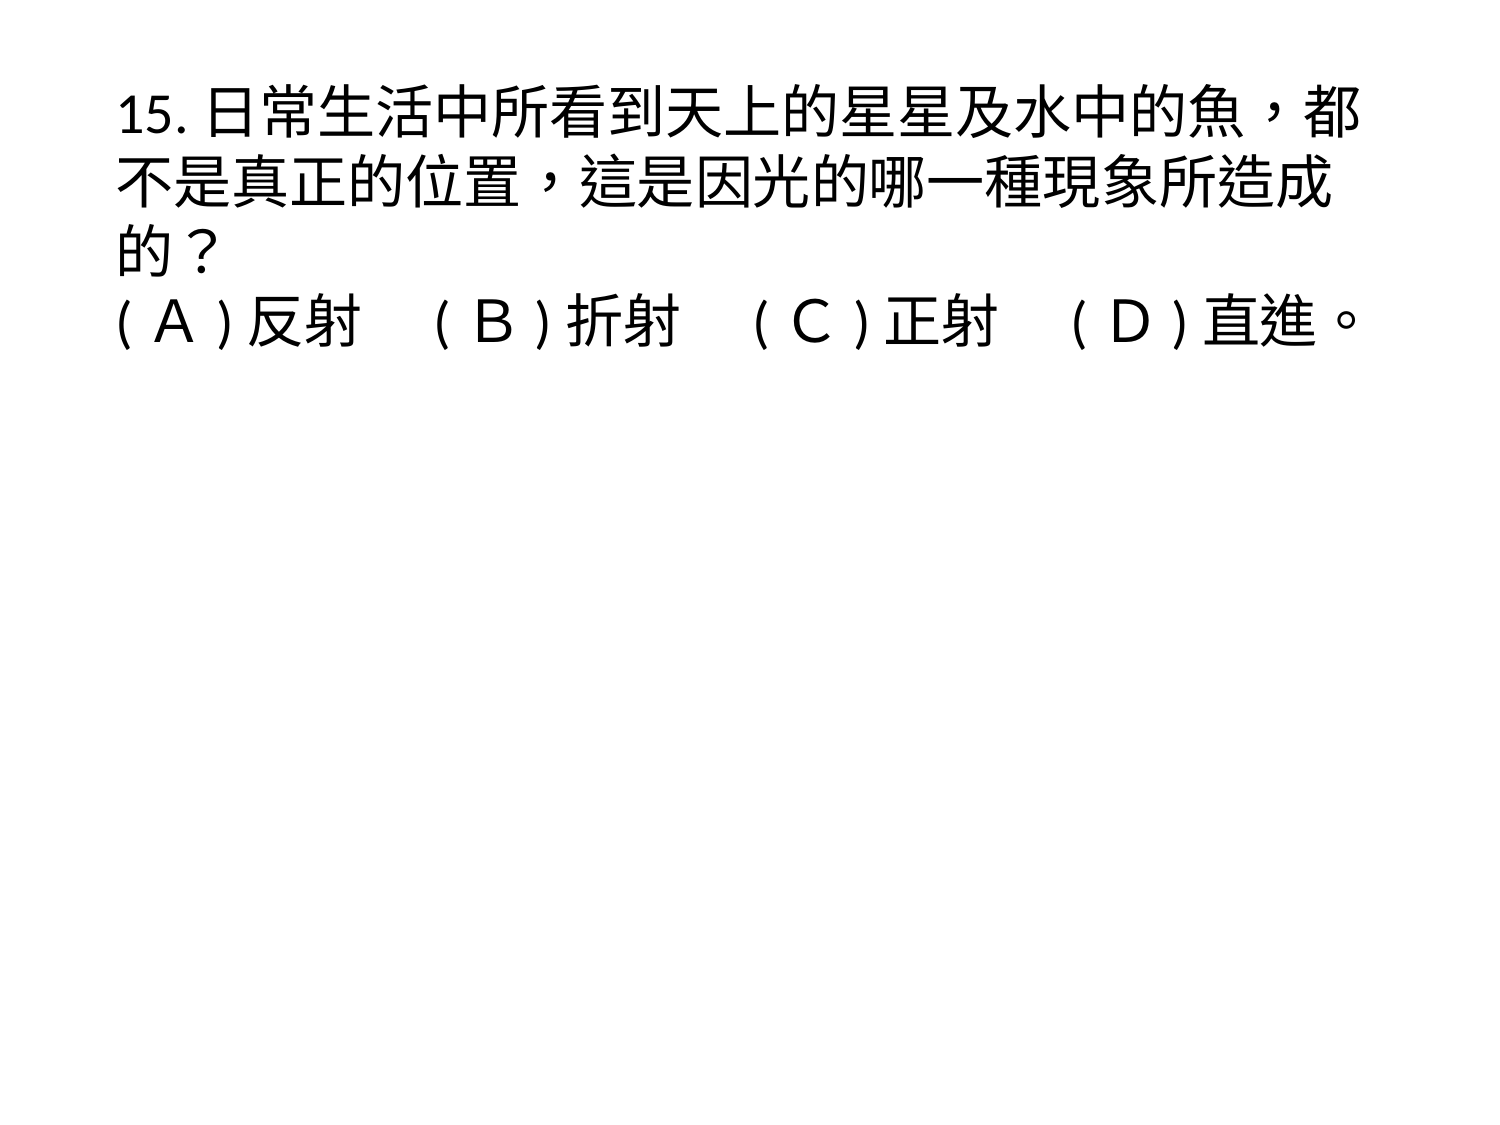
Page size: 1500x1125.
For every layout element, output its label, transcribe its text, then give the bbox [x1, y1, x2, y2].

title 15.日常生活中所看到天上的星星及水中的魚，都不是真正的位置，這是因光的哪一種現象所造成的？ (Ａ)反射 (Ｂ)折射 (Ｃ)正射 (Ｄ)直進。 [100, 45, 1425, 386]
